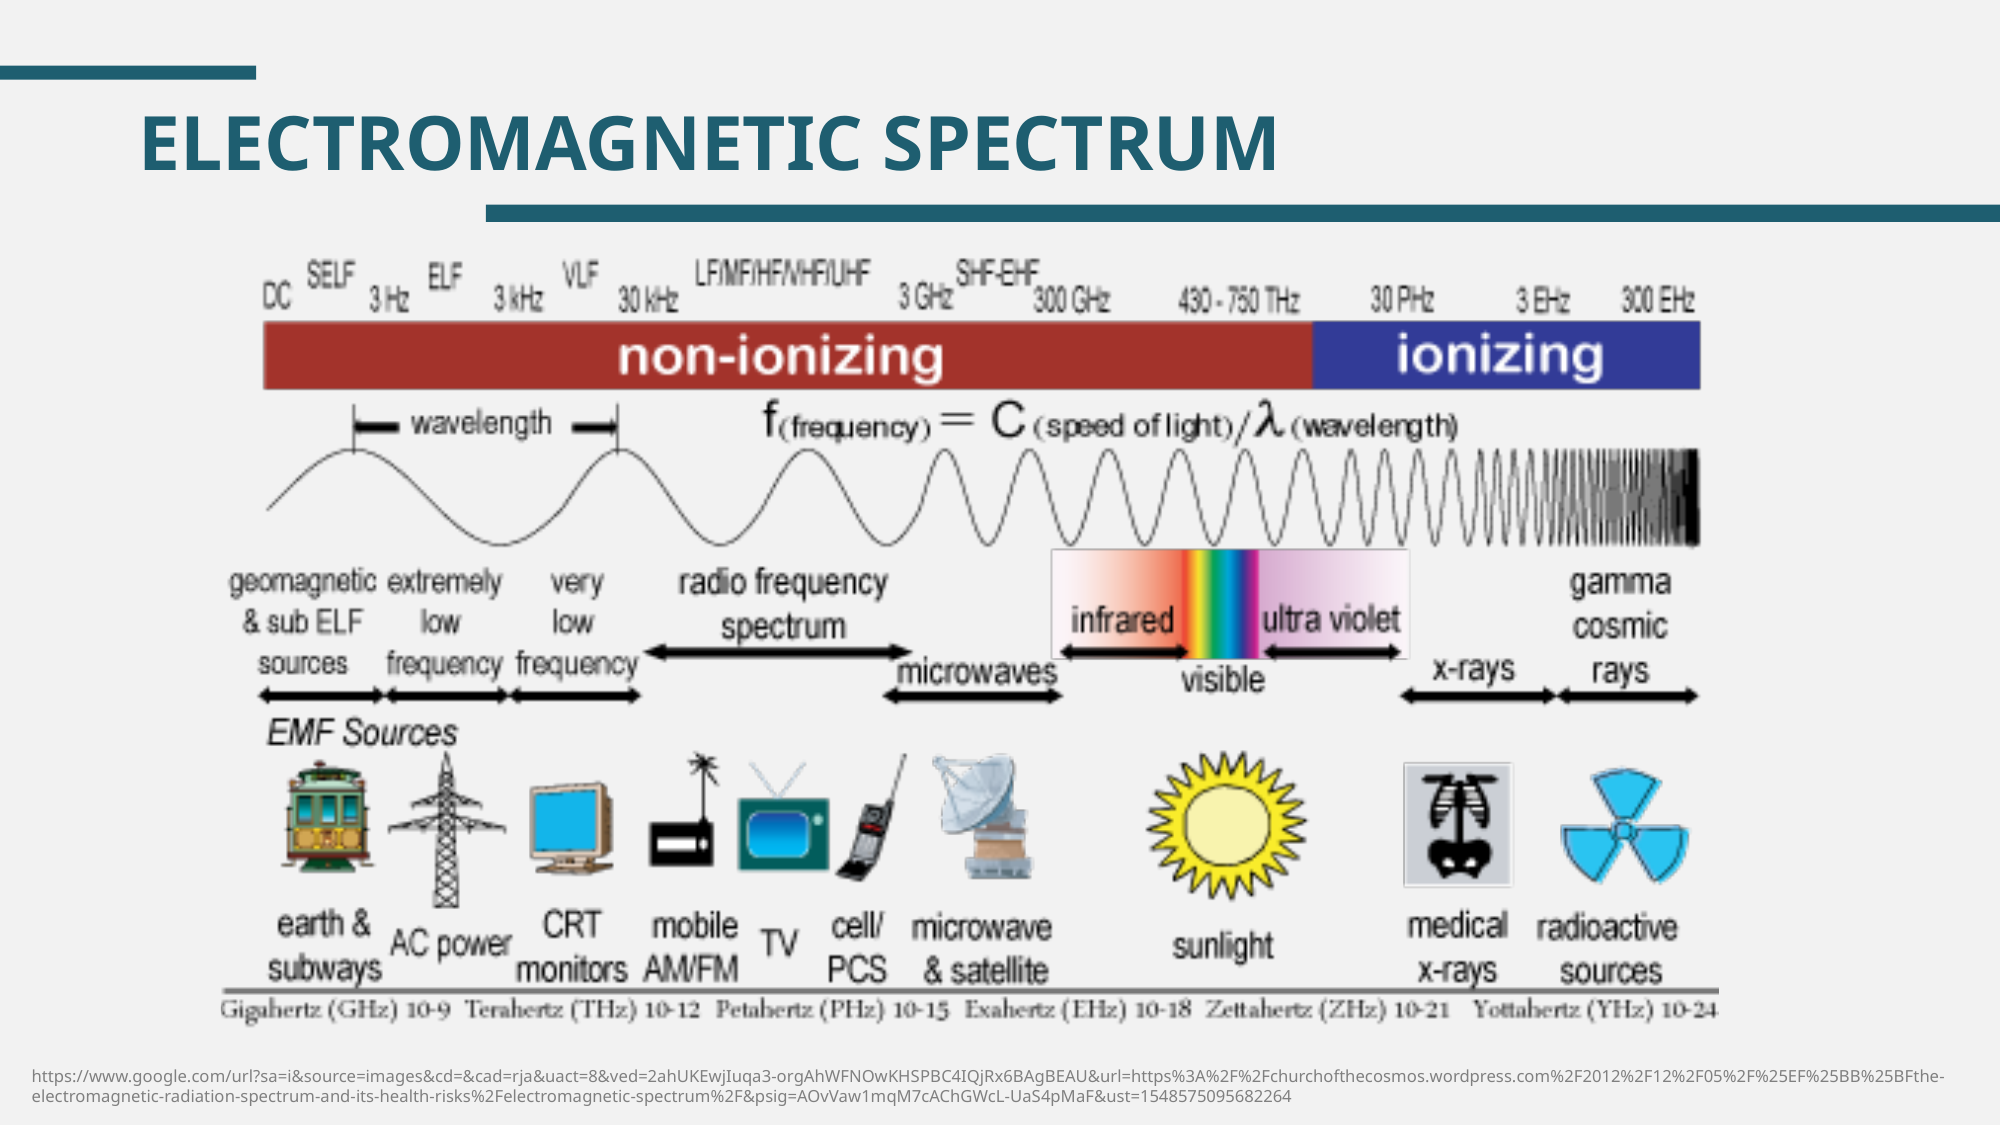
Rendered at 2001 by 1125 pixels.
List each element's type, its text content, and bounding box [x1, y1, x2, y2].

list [220, 238, 1720, 1078]
text_box [484, 203, 2000, 223]
text_box [0, 64, 258, 81]
title ELECTROMAGNETIC SPECTRUM [123, 71, 1804, 194]
text_box https://www.google.com/url?sa=i&source=images&cd=&cad=rja&uact=8&ved=2ahUKEwjIuqa3-orgAhWFNOwKHSPBC4IQjRx6BAgBEAU&url=https%3A%2F%2Fchurchofthecosmos.wordpress.com%2F2012%2F12%2F05%2F%25EF%25BB%25BFthe-electromagnetic-radiation-spectrum-and-its-health-risks%2Felectromagnetic-spectrum%2F&psig=AOvVaw1mqM7cAChGWcL-UaS4pMaF&ust=1548575095682264 [0, 1058, 1980, 1113]
